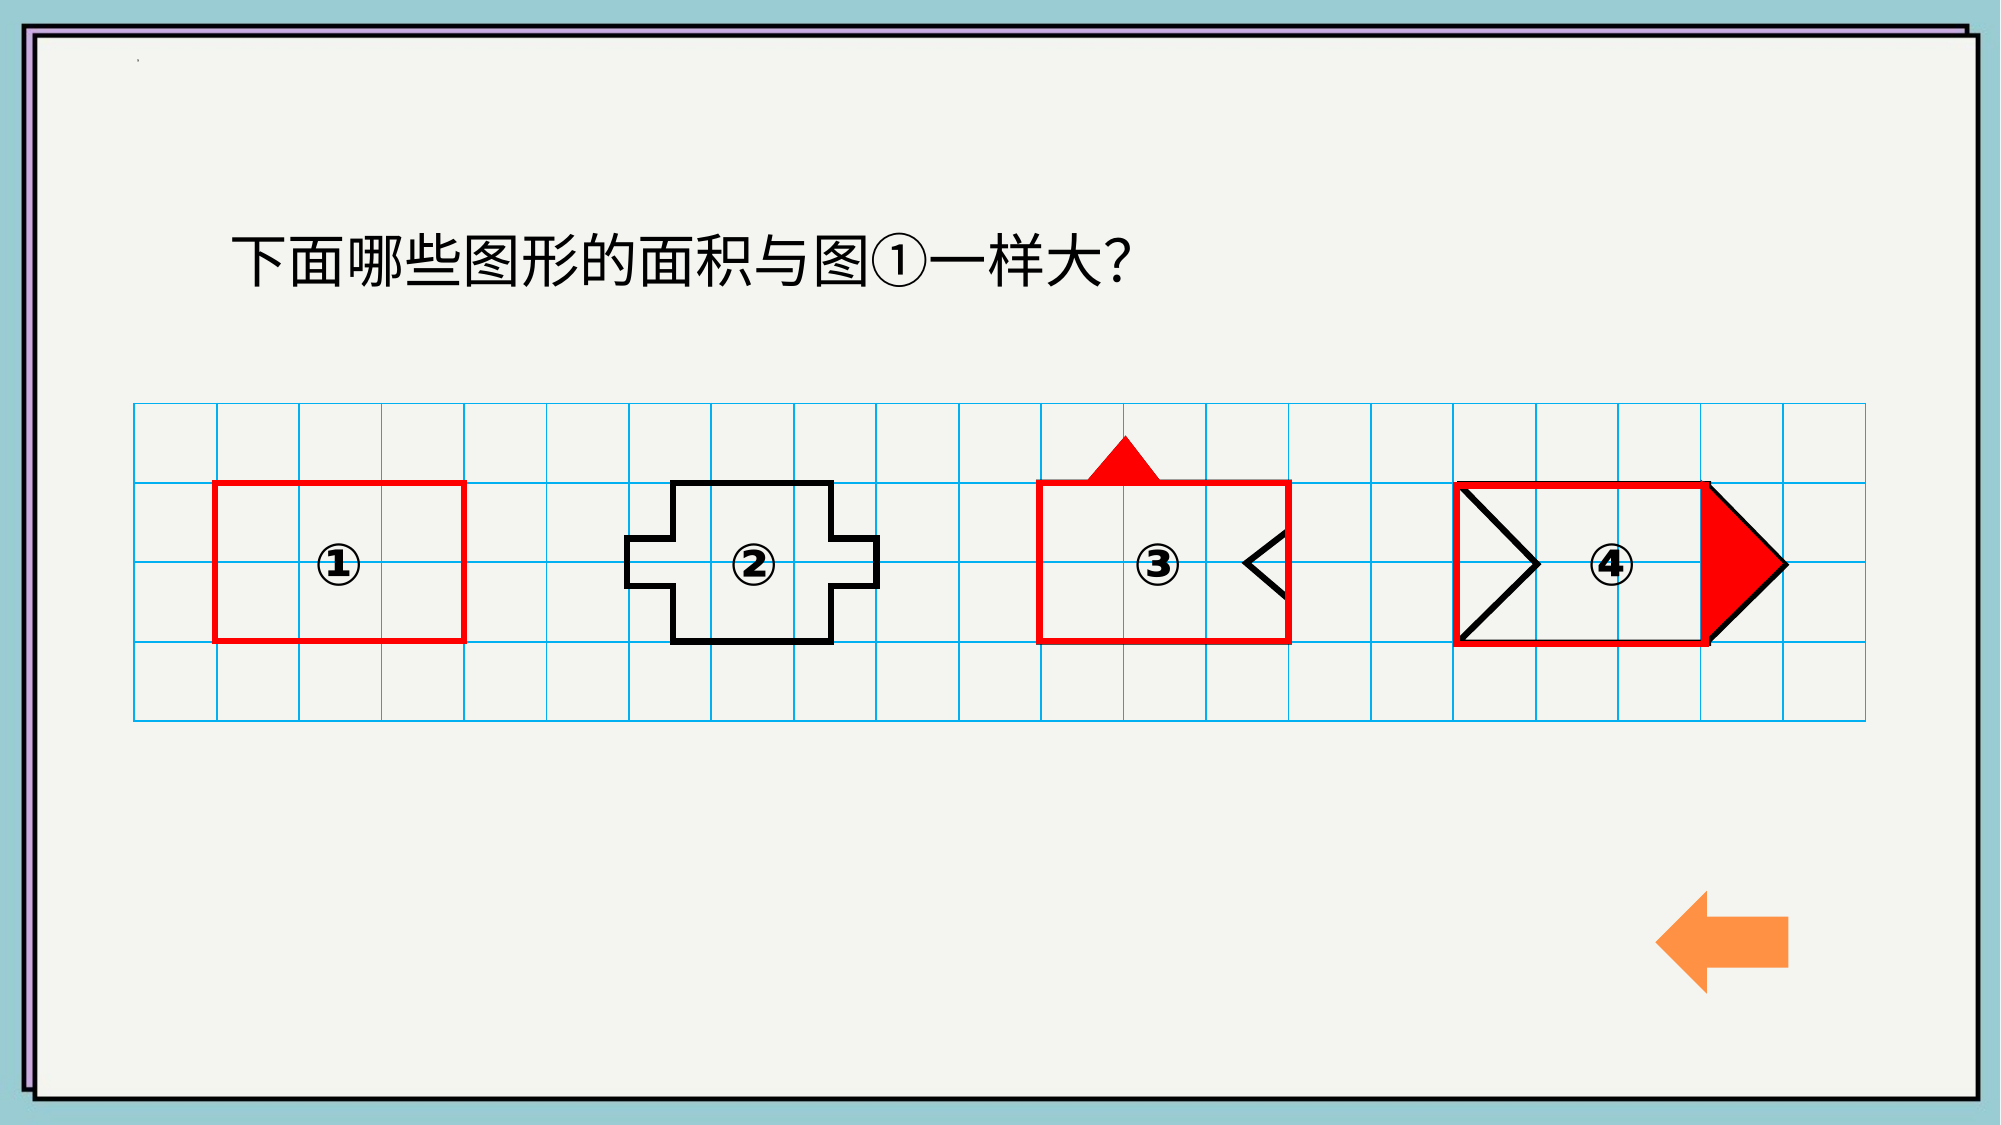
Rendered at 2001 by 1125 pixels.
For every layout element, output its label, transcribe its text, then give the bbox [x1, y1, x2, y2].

table_cell [877, 484, 958, 561]
table_header [877, 404, 958, 482]
table_cell [1207, 643, 1288, 720]
text_box [1706, 483, 1787, 644]
table_header [1289, 404, 1370, 482]
table_cell [382, 643, 463, 720]
table_cell [1372, 563, 1452, 641]
table_header [1207, 404, 1288, 481]
table_cell [832, 587, 875, 641]
table_cell [1784, 484, 1865, 561]
table_cell [1372, 484, 1452, 561]
table_cell [712, 643, 793, 720]
text_box [1088, 438, 1159, 482]
table_cell [960, 643, 1040, 720]
text_box [626, 482, 877, 642]
table_header [465, 404, 546, 482]
table_header [300, 404, 381, 482]
text_box [214, 482, 465, 642]
table_cell [1711, 571, 1782, 641]
table_cell [630, 643, 710, 720]
table_cell [1537, 645, 1617, 720]
table_cell [1784, 643, 1865, 720]
text_box ② [714, 519, 794, 604]
table_cell [300, 643, 381, 720]
table_header [382, 404, 463, 482]
table_header [1701, 404, 1782, 482]
table_header [218, 404, 298, 482]
table_cell [1619, 645, 1700, 720]
table_cell [1290, 484, 1370, 561]
table_cell [1709, 484, 1782, 559]
table_cell [630, 587, 672, 641]
table_cell [547, 484, 628, 561]
table_cell [960, 484, 1038, 561]
table_header [795, 404, 875, 482]
table_cell [218, 643, 298, 720]
picture [0, 0, 2001, 1125]
table_cell [1372, 643, 1452, 720]
table_cell [1701, 643, 1782, 720]
table_header [1619, 404, 1700, 482]
table_cell [877, 563, 958, 641]
table_cell [465, 484, 546, 561]
table_header [1372, 404, 1452, 482]
table_header [1454, 404, 1535, 482]
table_cell [465, 643, 546, 720]
text_box ④ [1572, 519, 1652, 604]
table_cell [547, 643, 628, 720]
table_header [960, 404, 1040, 482]
table_header [1537, 404, 1617, 482]
table_cell [795, 643, 875, 720]
text_box [1707, 485, 1784, 639]
table_cell [135, 484, 214, 561]
table_header [547, 404, 628, 482]
table_cell [877, 643, 958, 720]
table_header [1784, 404, 1865, 482]
text_box ① [299, 519, 379, 604]
table_header [1124, 404, 1205, 481]
table_cell [1290, 563, 1370, 641]
table_cell [135, 563, 214, 641]
table_cell [1124, 643, 1205, 720]
table_cell [630, 484, 672, 537]
table_cell [960, 563, 1038, 641]
text_box [1038, 482, 1290, 642]
table_cell [1454, 643, 1535, 720]
table_cell [465, 563, 546, 641]
table_cell [1042, 643, 1123, 720]
text_box [1655, 890, 1789, 994]
table_header [1042, 404, 1123, 481]
text_box 下面哪些图形的面积与图①一样大？ [214, 216, 1216, 302]
table_cell [1289, 643, 1370, 720]
table_header [630, 404, 710, 482]
text_box [1456, 484, 1707, 645]
table_header [135, 404, 216, 482]
table_cell [1784, 563, 1865, 641]
table_header [712, 404, 793, 482]
table_cell [135, 643, 216, 720]
table_cell [547, 563, 628, 641]
table_cell [832, 484, 875, 537]
